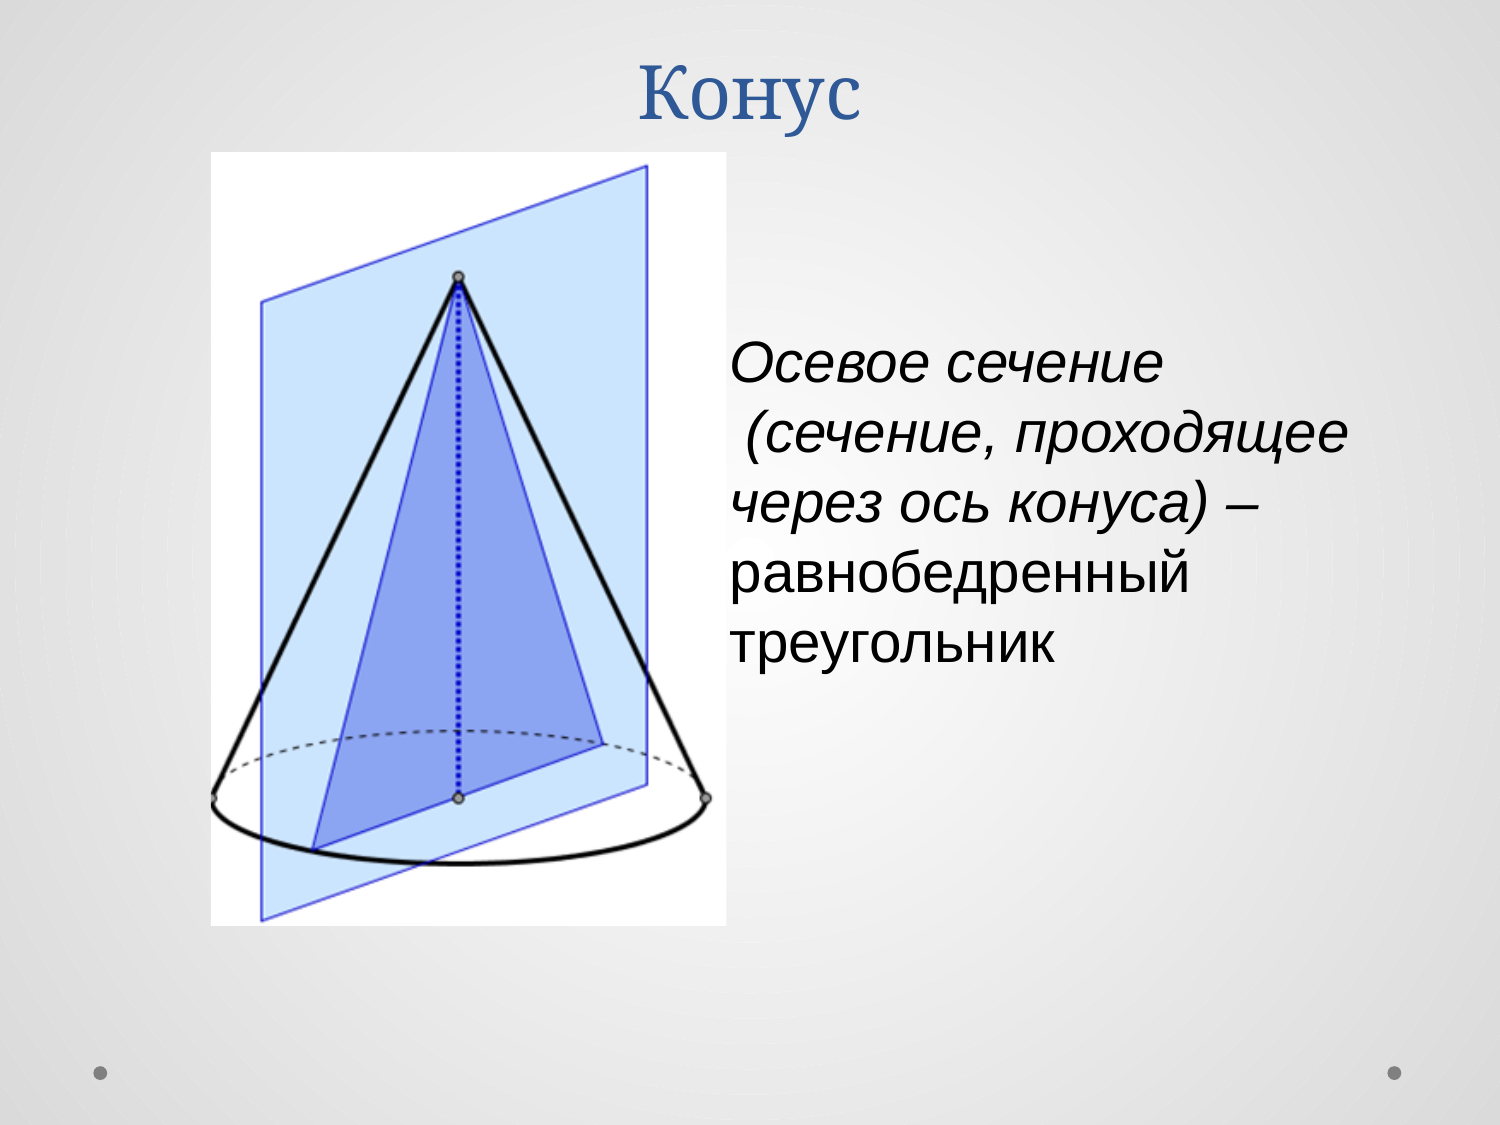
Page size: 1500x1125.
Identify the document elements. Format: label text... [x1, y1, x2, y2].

title Конус [75, 0, 1425, 263]
picture [210, 152, 727, 927]
text_box Осевое сечение (сечение, проходящее через ось конуса) – равнобедренный треугольник [730, 316, 1465, 682]
